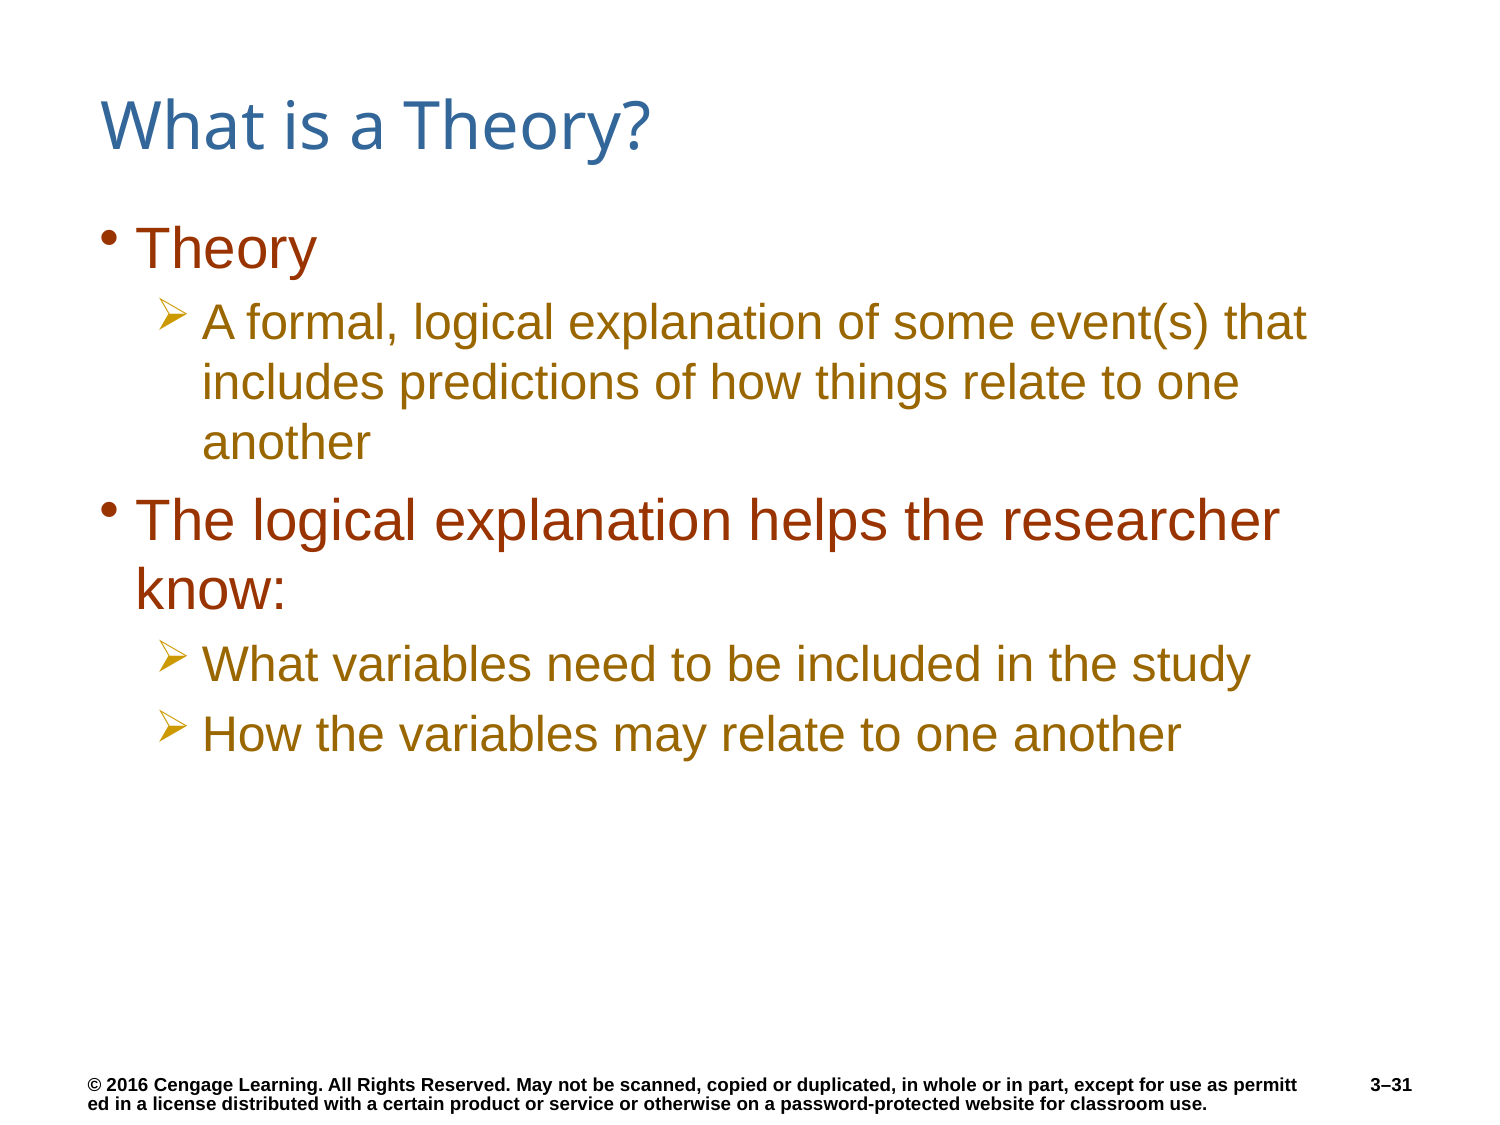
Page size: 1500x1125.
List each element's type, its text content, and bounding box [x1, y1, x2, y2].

title What is a Theory? [85, 75, 1411, 171]
footer © 2016 Cengage Learning. All Rights Reserved. May not be scanned, copied or duplicated, in whole or in part, except for use as permitted in a license distributed with a certain product or service or otherwise on a password-protected website for classroom use. [87, 1057, 1050, 1103]
list Theory A formal, logical explanation of some event(s) that includes predictions of how things relate to one another The logical explanation helps the researcher know: What variables need to be included in the study How the variables may relate to one another [84, 202, 1414, 1013]
slide_number 3–31 [1050, 1042, 1413, 1103]
